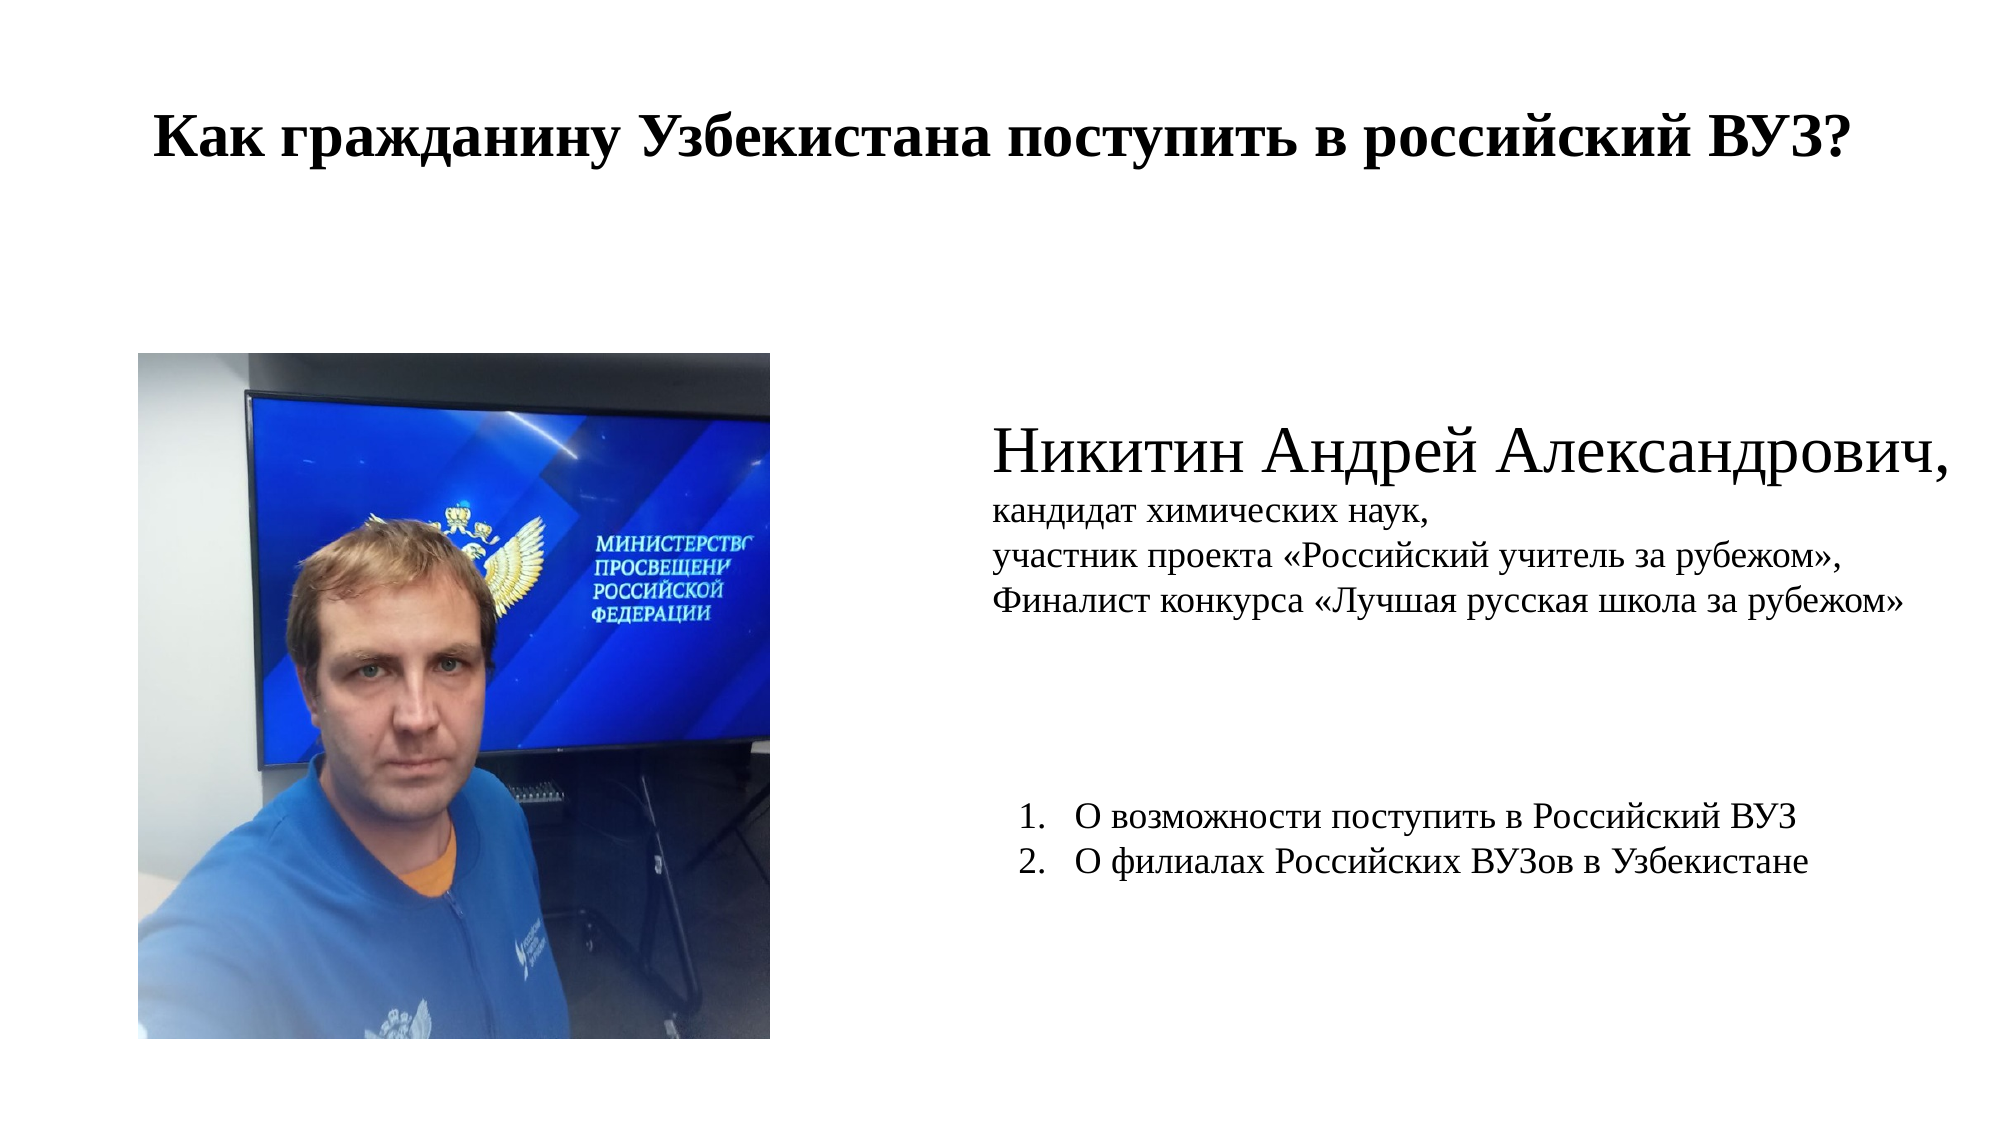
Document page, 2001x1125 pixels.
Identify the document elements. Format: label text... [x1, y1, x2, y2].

text_box Никитин Андрей Александрович, кандидат химических наук, участник проекта «Российский учитель за рубежом», Финалист конкурса «Лучшая русская школа за рубежом» [977, 398, 1984, 628]
text_box О возможности поступить в Российский ВУЗ О филиалах Российских ВУЗов в Узбекистане [1003, 783, 1825, 889]
text_box Как гражданину Узбекистана поступить в российский ВУЗ? [138, 86, 1879, 313]
picture [138, 353, 770, 1039]
